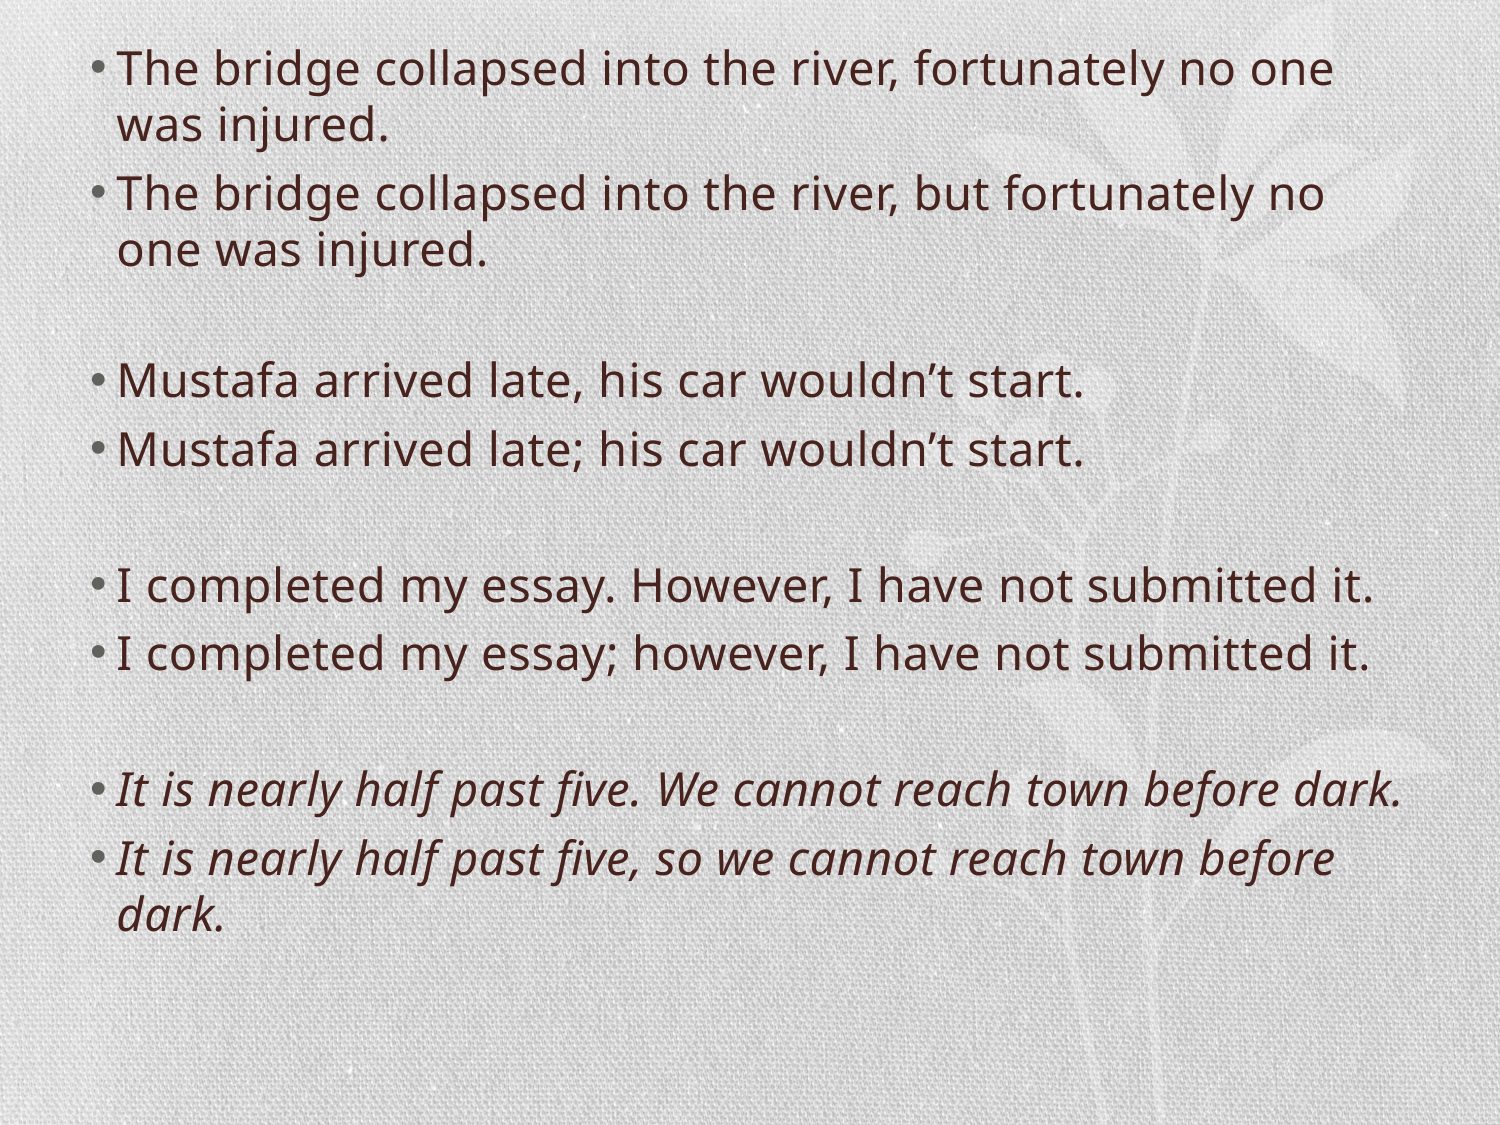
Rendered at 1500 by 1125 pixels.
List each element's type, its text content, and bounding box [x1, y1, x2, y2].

list The bridge collapsed into the river, fortunately no one was injured. The bridge collapsed into the river, but fortunately no one was injured. Mustafa arrived late, his car wouldn’t start. Mustafa arrived late; his car wouldn’t start. I completed my essay. However, I have not submitted it. I completed my essay; however, I have not submitted it. It is nearly half past five. We cannot reach town before dark. It is nearly half past five, so we cannot reach town before dark. [75, 30, 1425, 1005]
